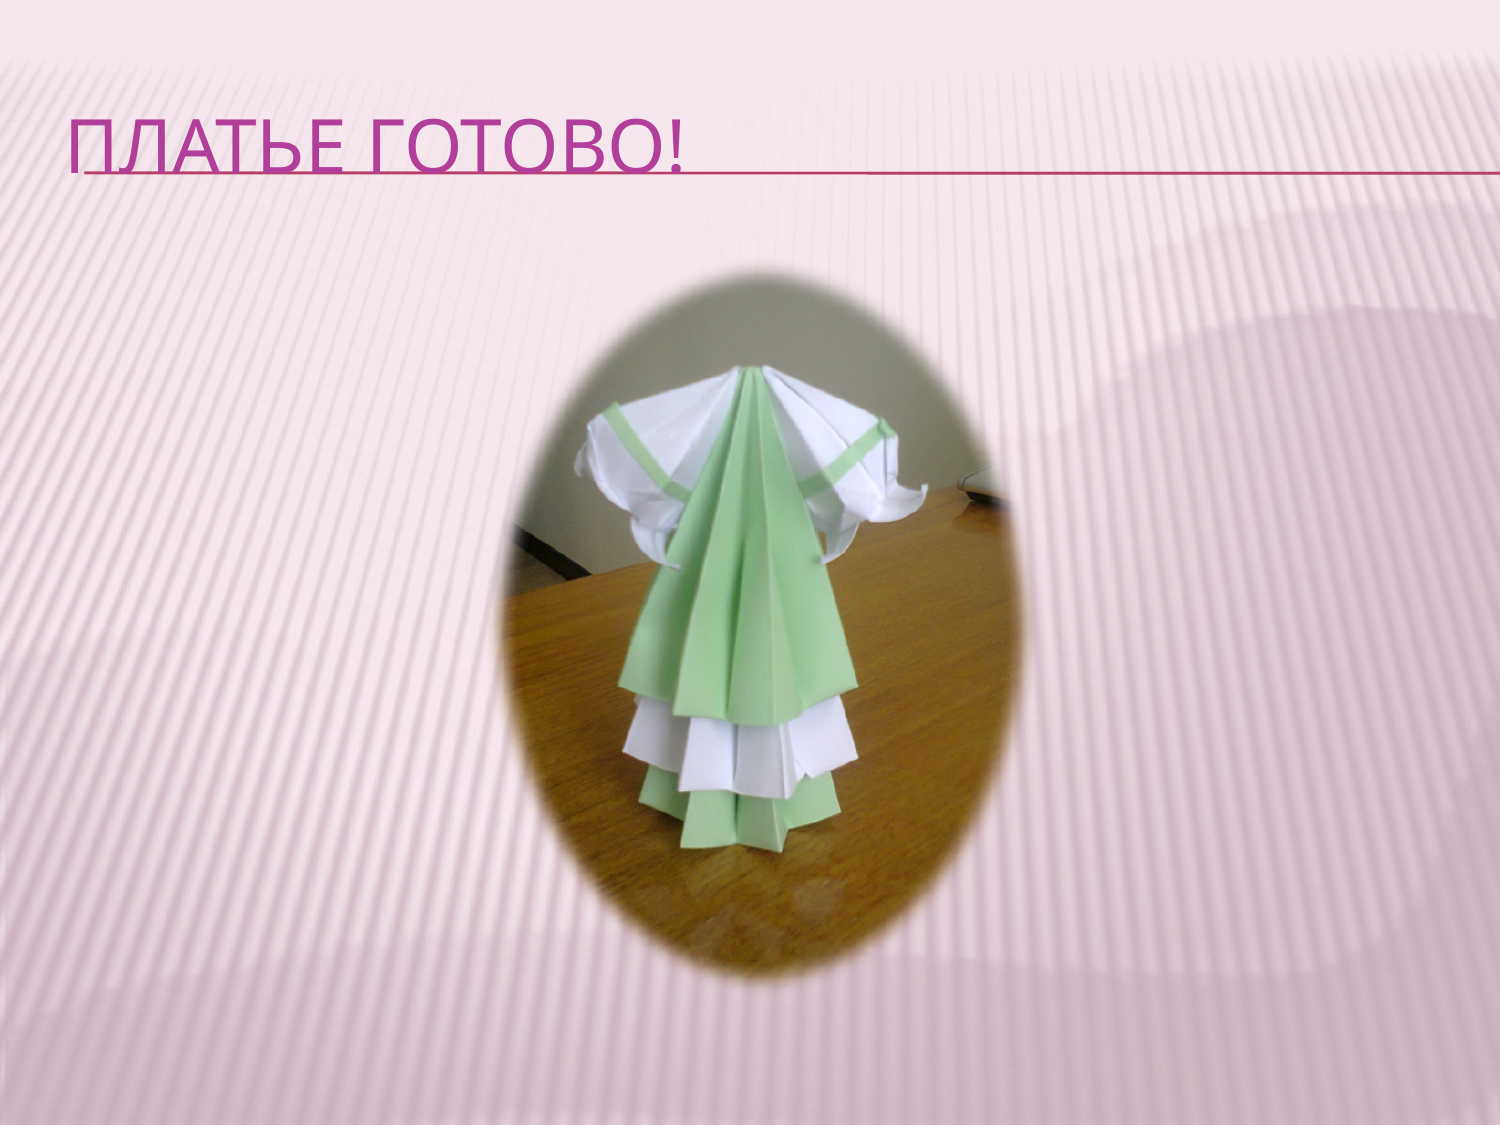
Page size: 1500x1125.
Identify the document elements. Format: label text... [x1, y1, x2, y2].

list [483, 254, 1042, 998]
title Платье готово! [50, 75, 1475, 213]
